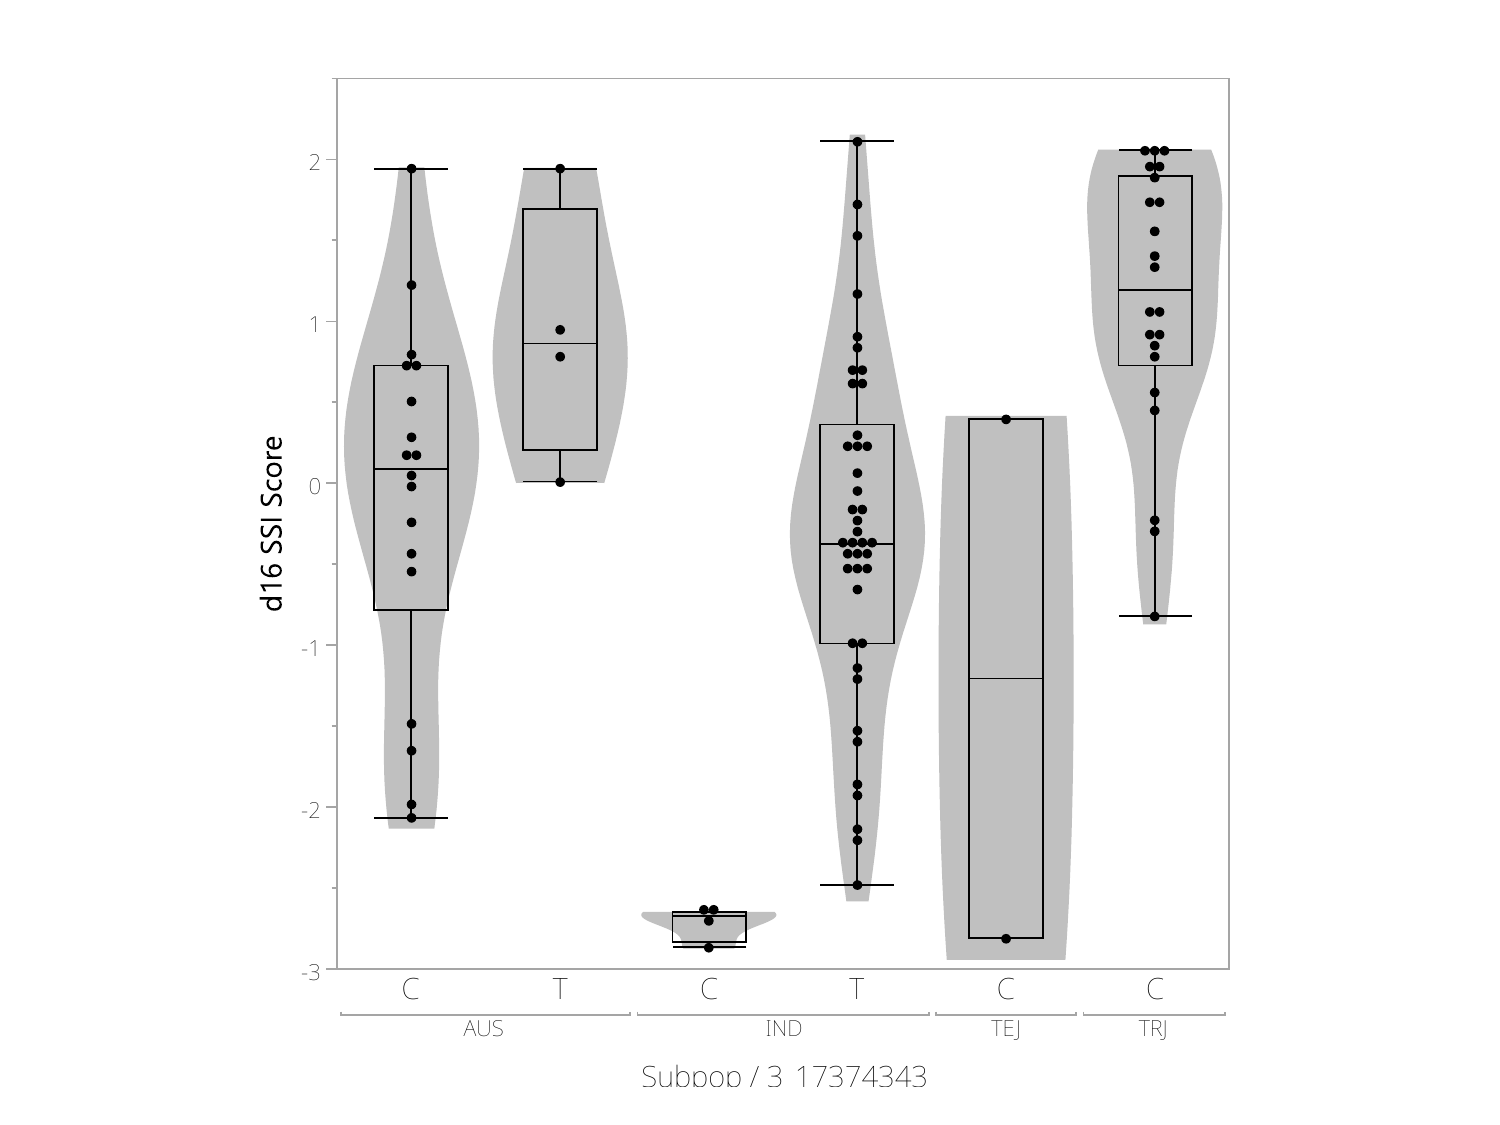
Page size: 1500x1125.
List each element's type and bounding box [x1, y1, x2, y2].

picture [248, 36, 1252, 1089]
